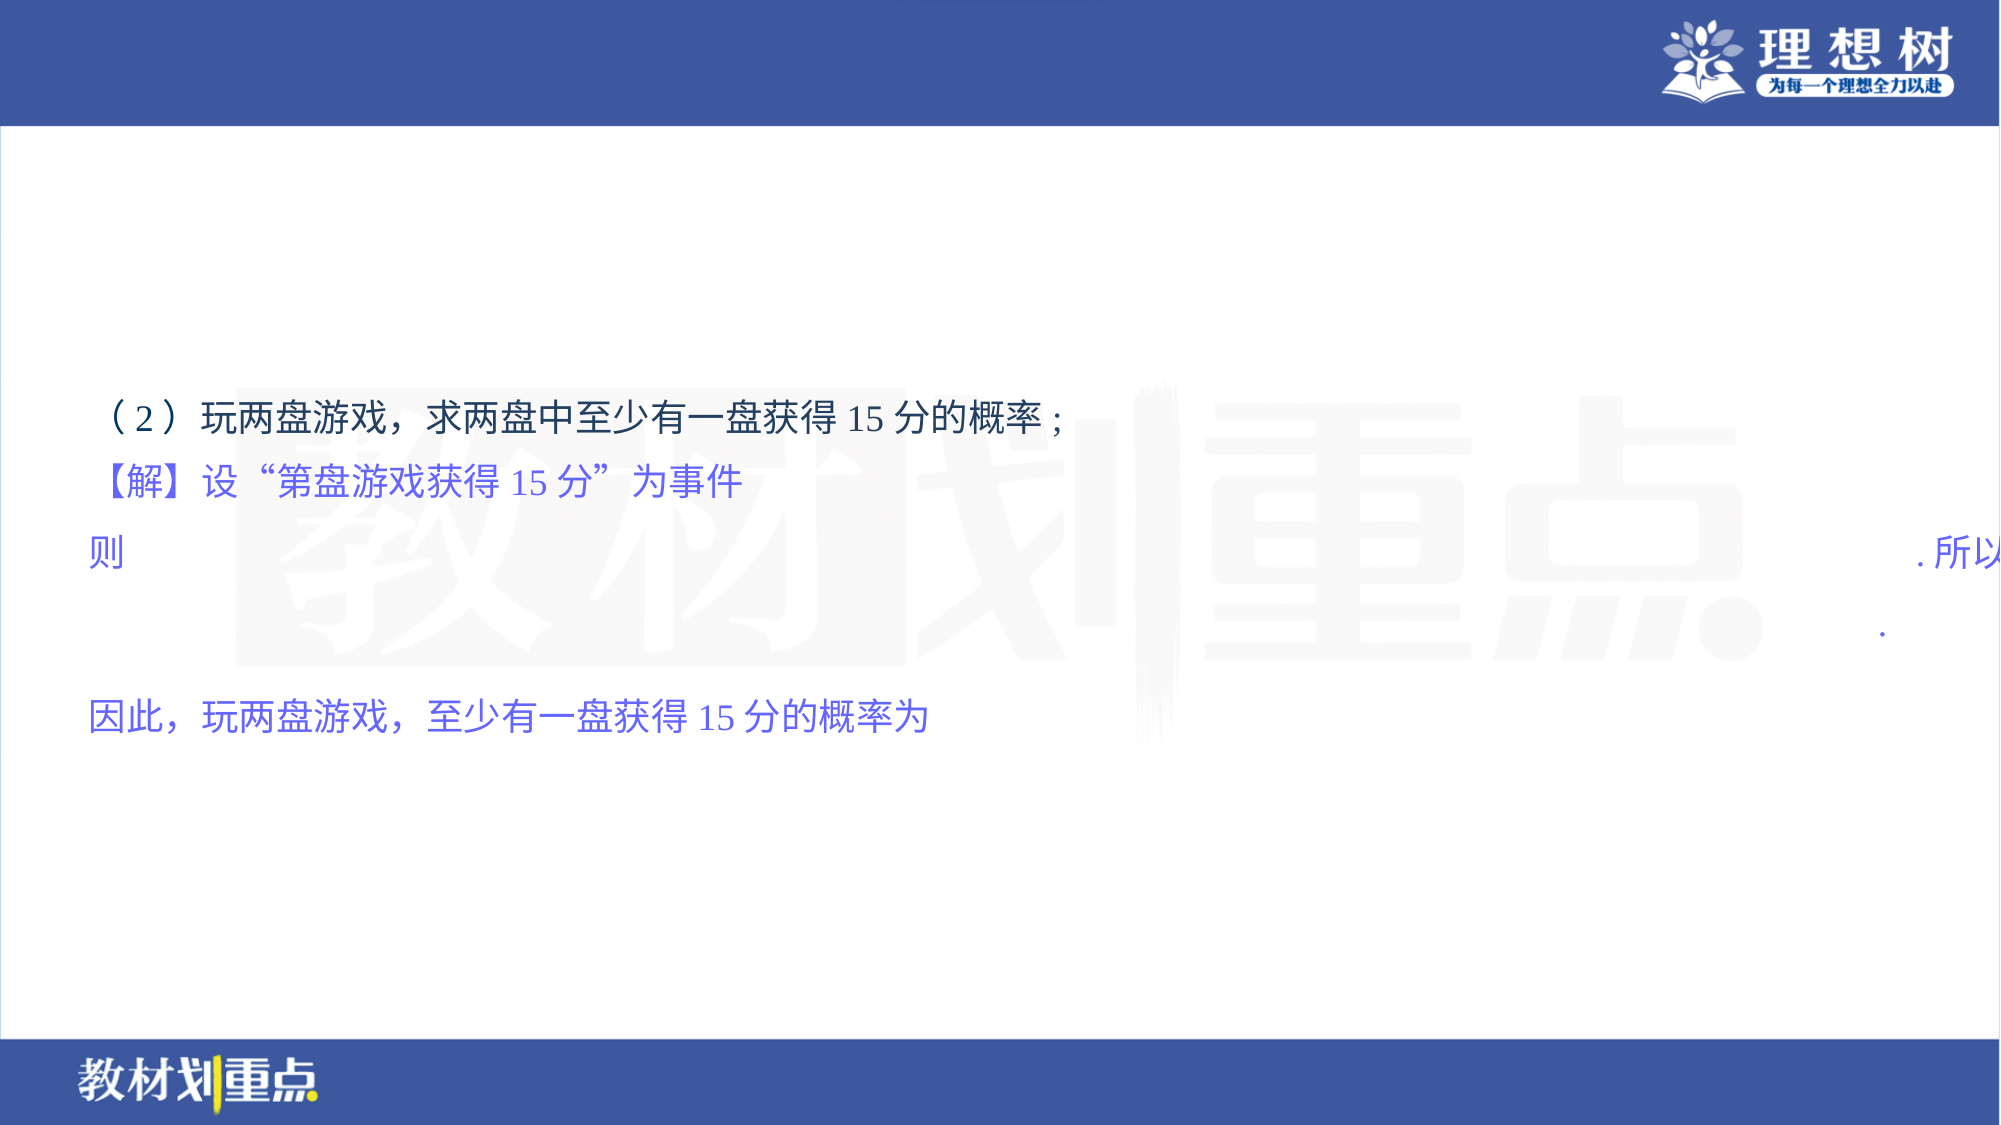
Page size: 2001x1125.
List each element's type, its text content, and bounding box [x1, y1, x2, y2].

picture [0, 0, 2000, 1125]
text_box （2）玩两盘游戏，求两盘中至少有一盘获得15分的概率; [88, 372, 1911, 433]
